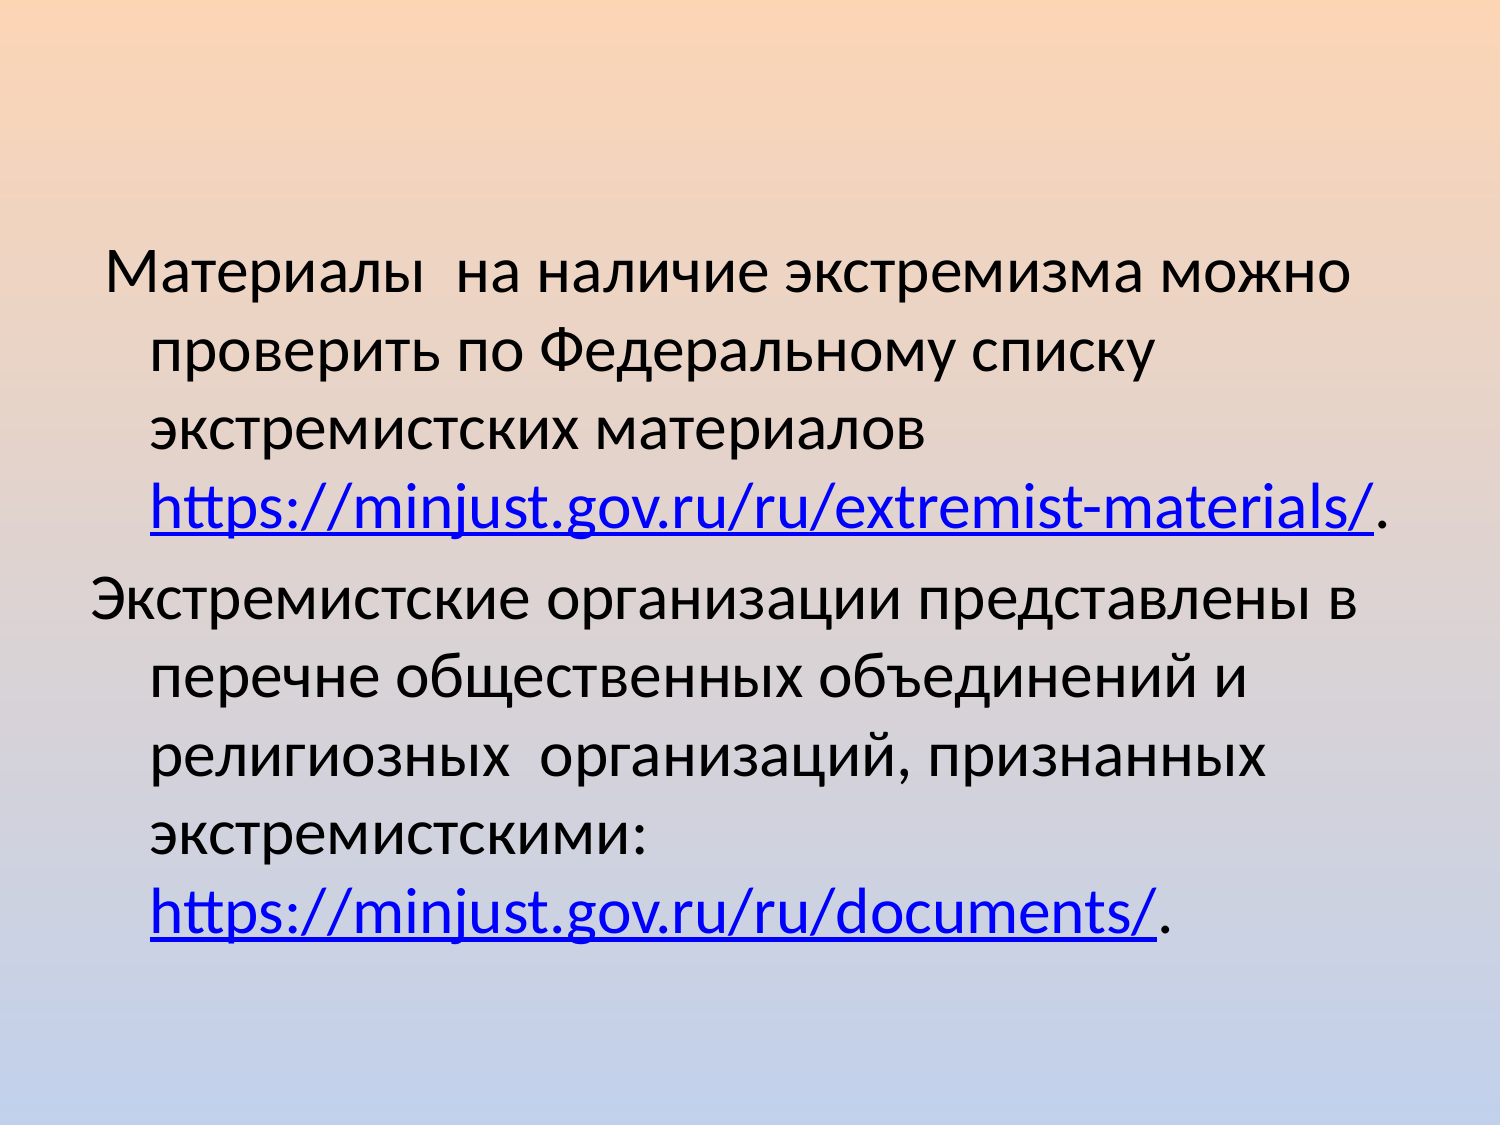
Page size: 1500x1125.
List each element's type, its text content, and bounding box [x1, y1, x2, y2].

list Материалы на наличие экстремизма можно проверить по Федеральному списку экстремистских материалов https://minjust.gov.ru/ru/extremist-materials/. Экстремистские организации представлены в перечне общественных объединений и религиозных организаций, признанных экстремистскими: https://minjust.gov.ru/ru/documents/. [75, 219, 1425, 963]
